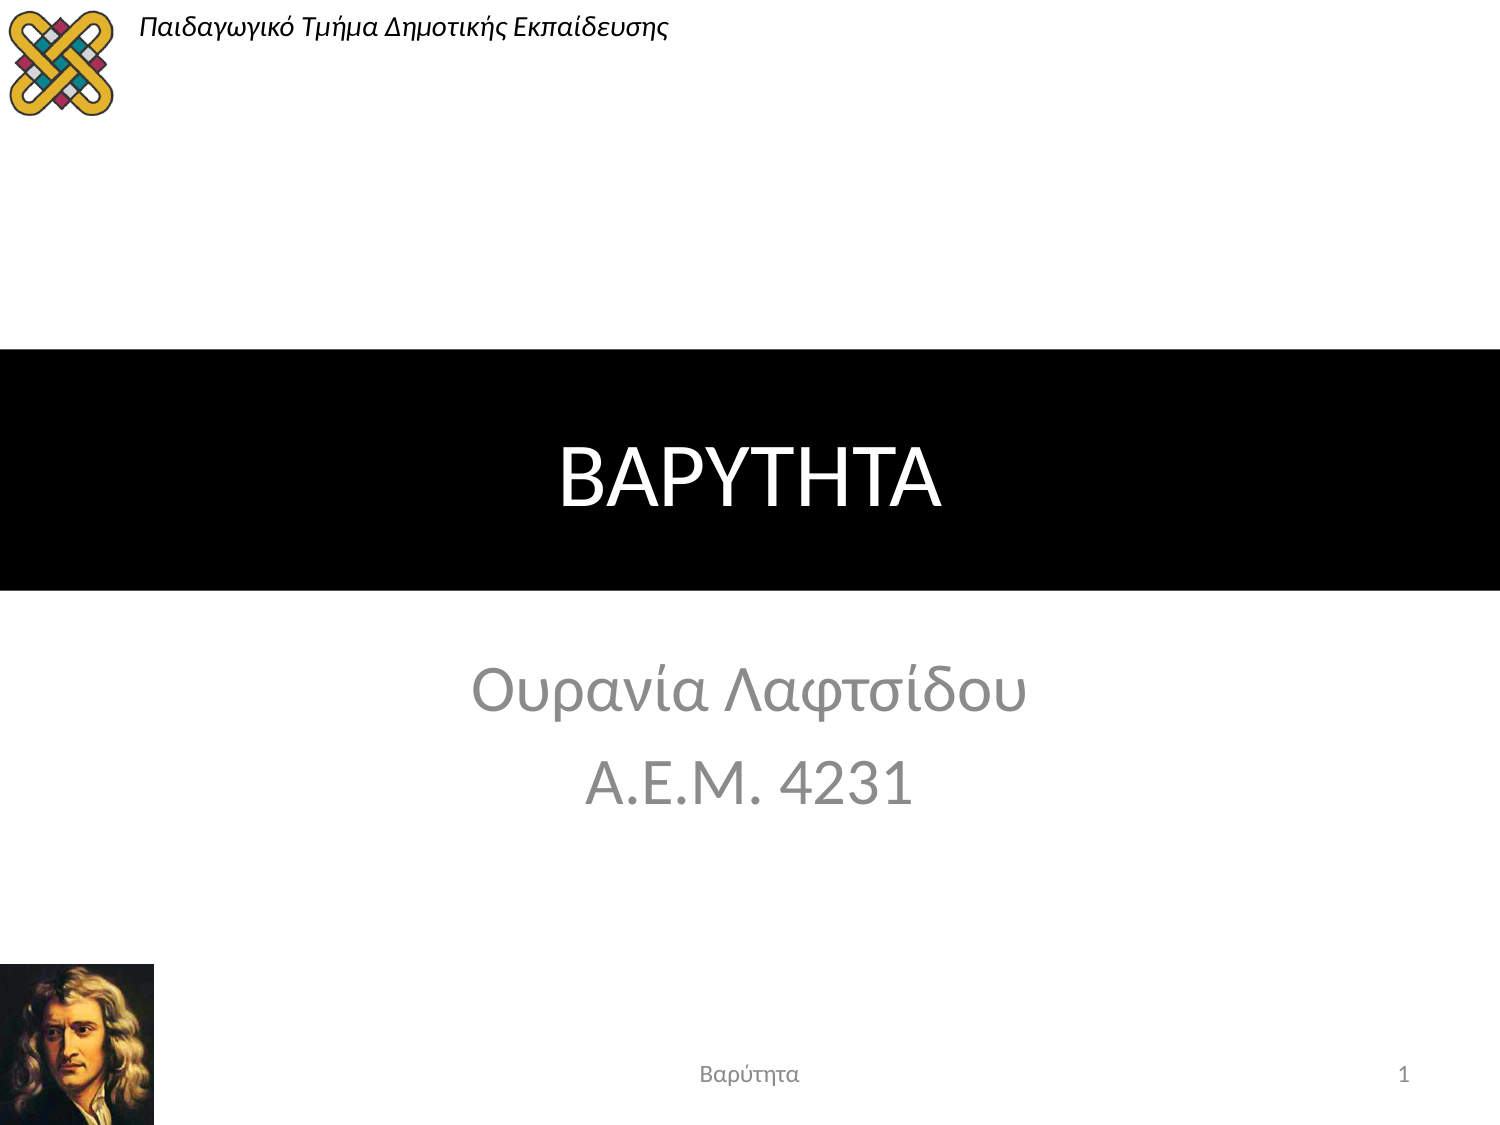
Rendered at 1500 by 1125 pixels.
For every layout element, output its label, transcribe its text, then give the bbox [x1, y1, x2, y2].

subtitle Ουρανία Λαφτσίδου Α.Ε.Μ. 4231 [225, 637, 1275, 925]
title ΒΑΡΥΤΗΤΑ [0, 349, 1500, 591]
footer Βαρύτητα [512, 1042, 988, 1103]
text_box Παιδαγωγικό Τμήμα Δημοτικής Εκπαίδευσης [126, 0, 869, 50]
picture [0, 0, 125, 127]
slide_number 1 [1074, 1042, 1425, 1103]
picture [0, 963, 155, 1125]
